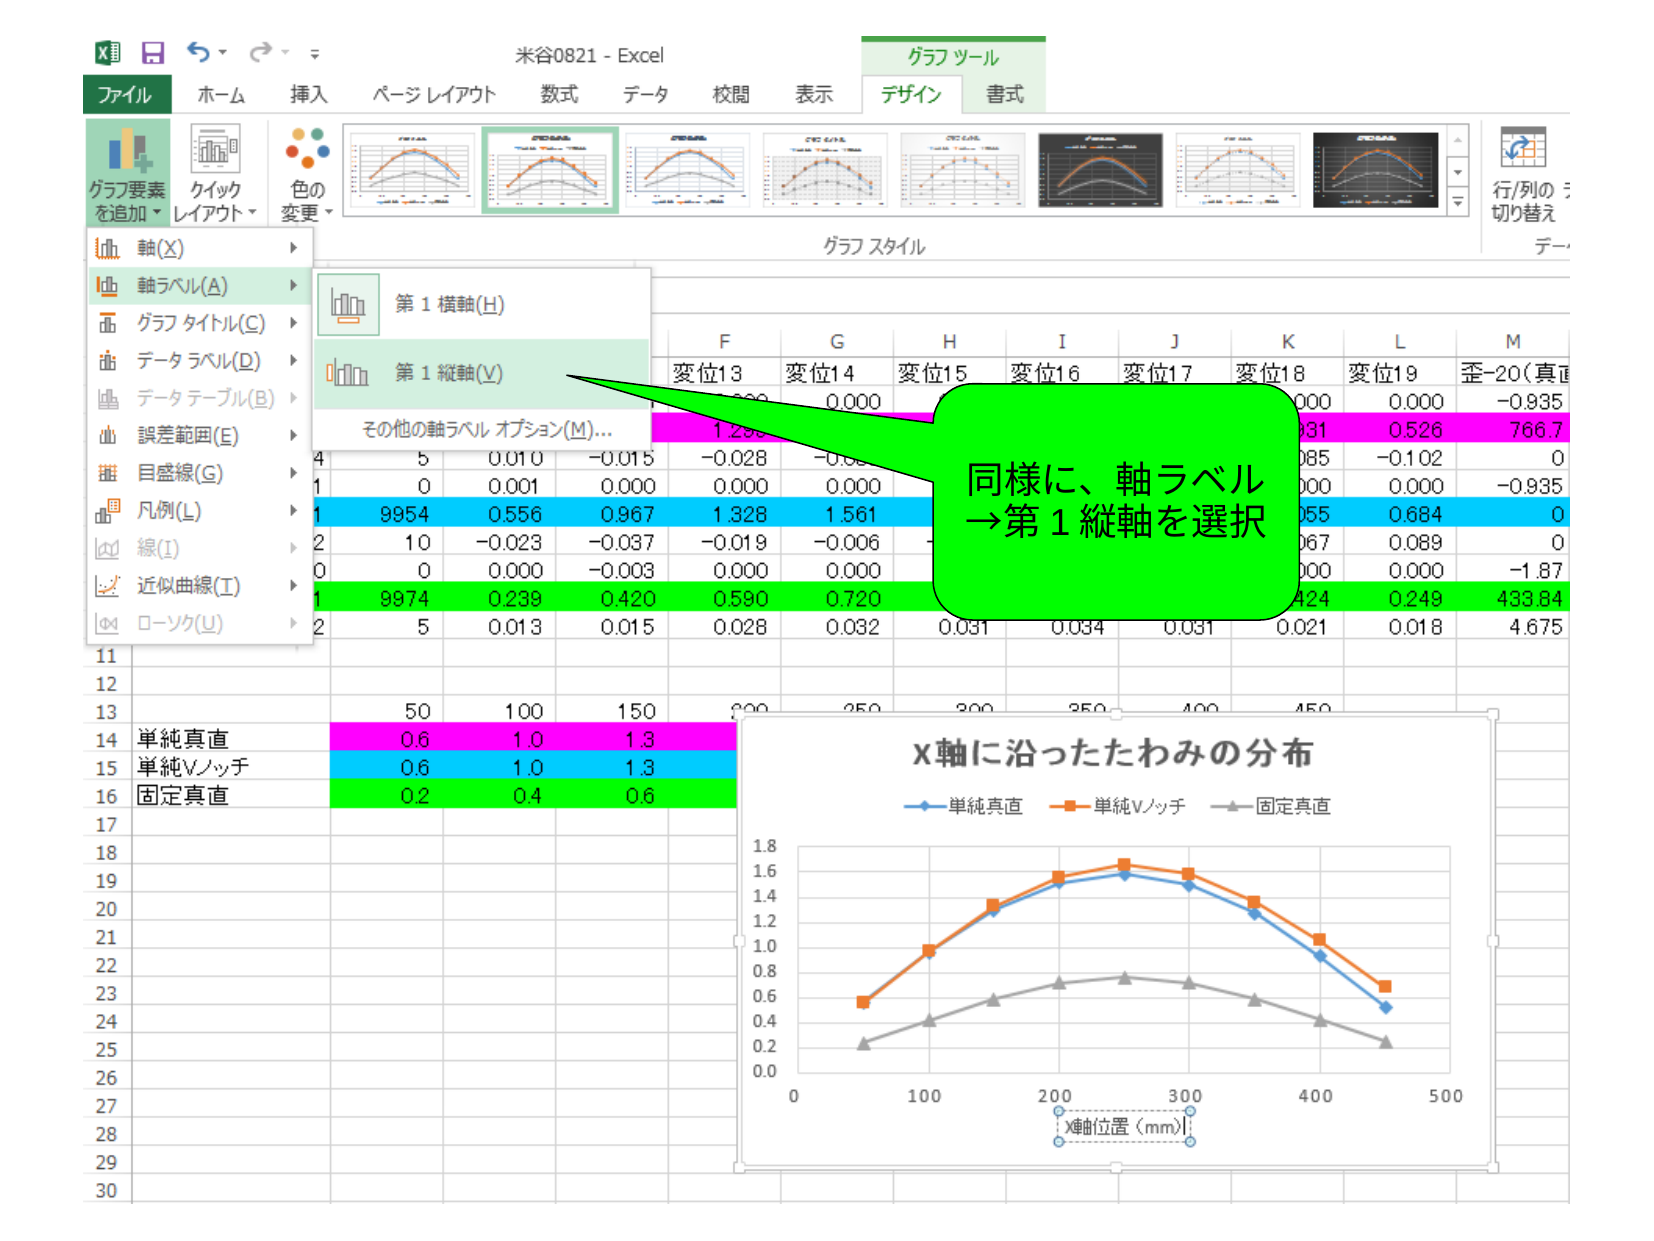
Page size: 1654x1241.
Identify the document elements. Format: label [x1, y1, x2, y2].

picture [83, 36, 1570, 1204]
